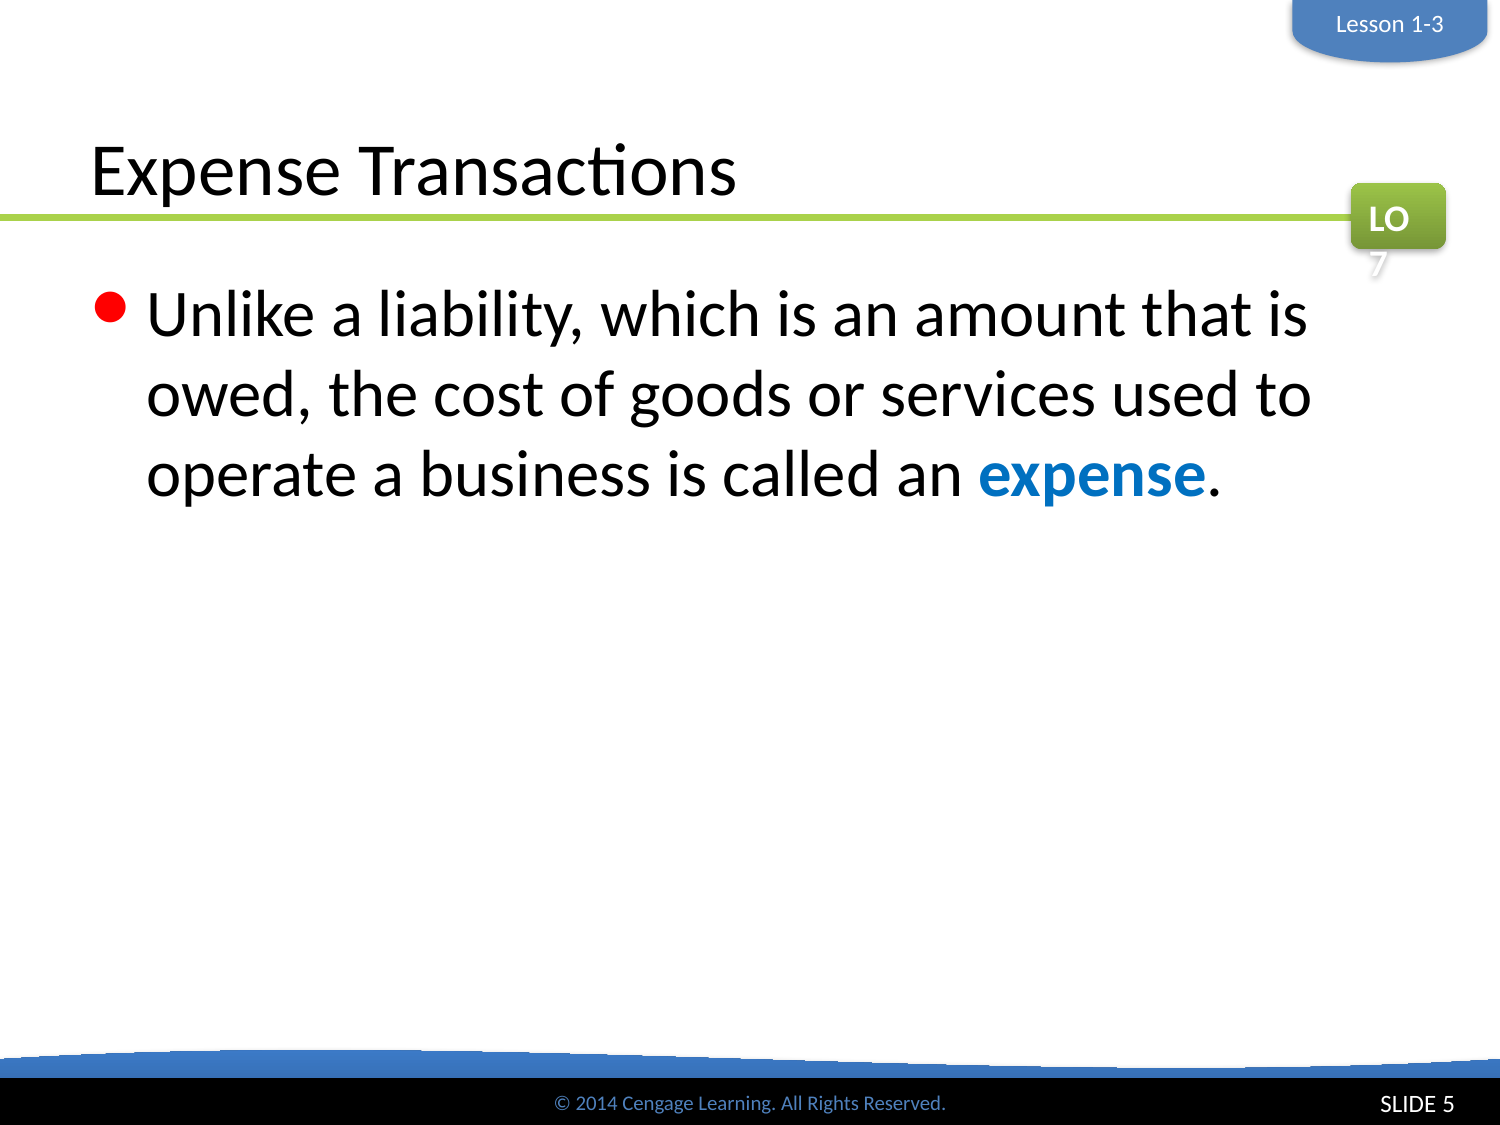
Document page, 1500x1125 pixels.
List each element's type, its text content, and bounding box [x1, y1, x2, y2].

list Unlike a liability, which is an amount that is owed, the cost of goods or services used to operate a business is called an expense. [75, 262, 1425, 1005]
text_box LO7 [1350, 183, 1446, 250]
text_box Lesson 1-3 [1321, 0, 1459, 45]
slide_number SLIDE 5 [1170, 1080, 1470, 1125]
text_box [1292, 0, 1488, 63]
title Expense Transactions [75, 29, 1350, 218]
